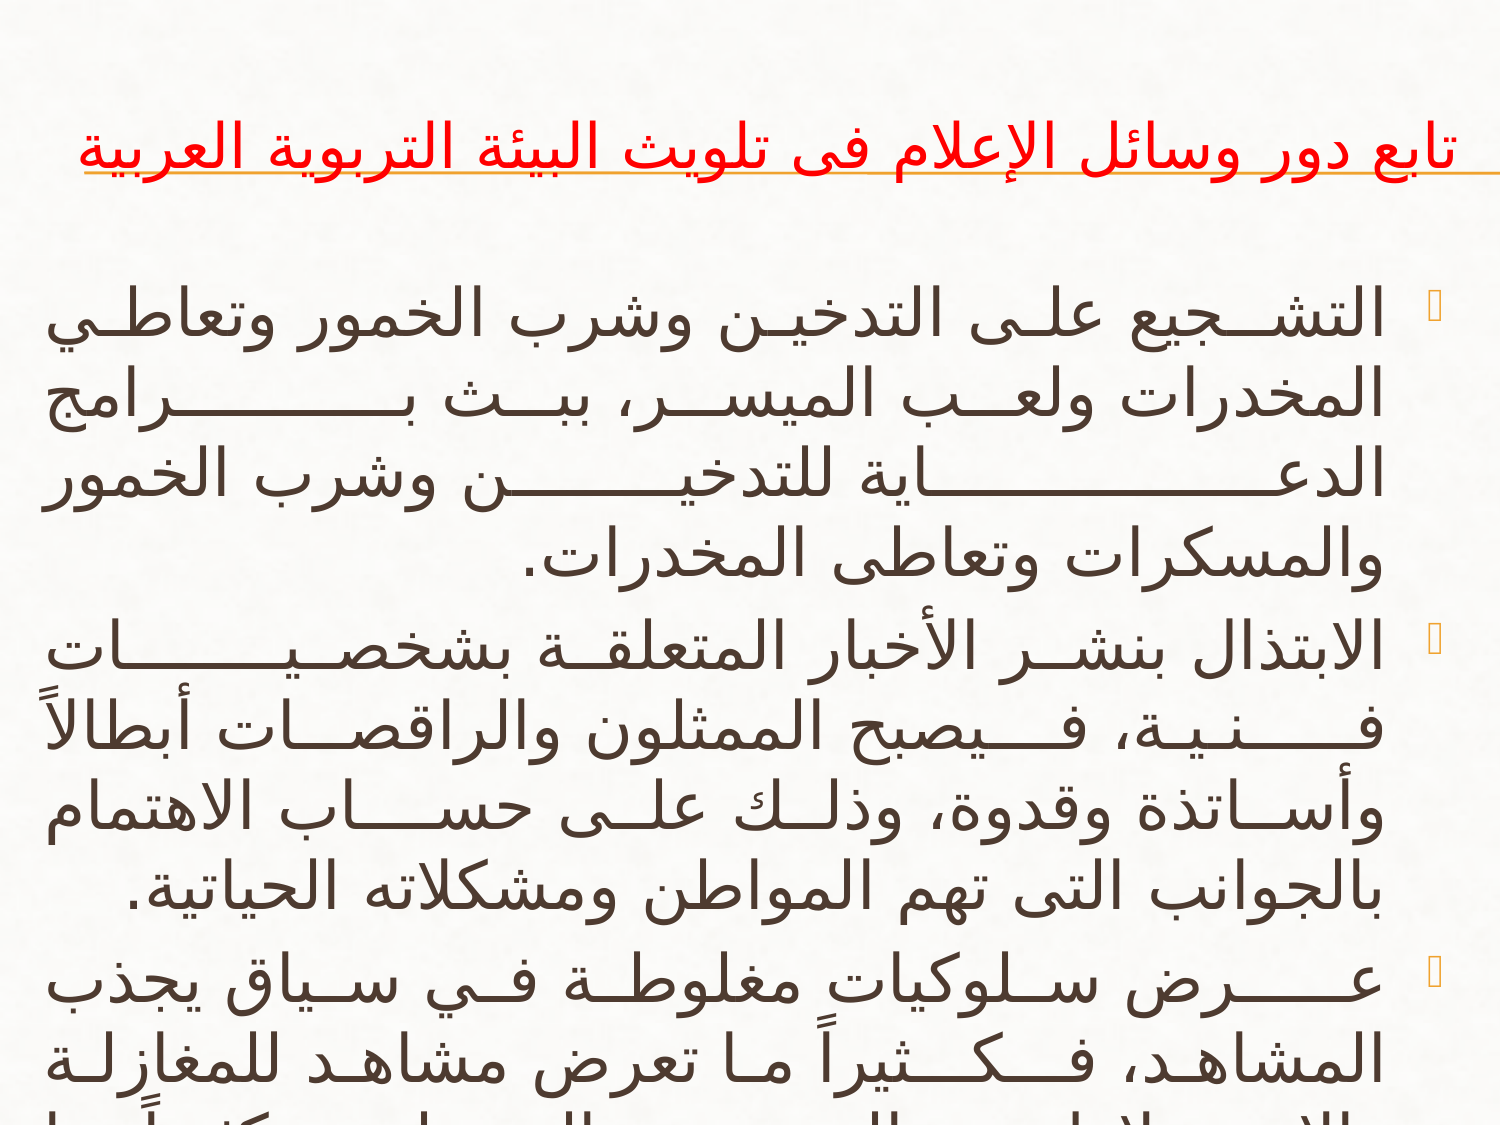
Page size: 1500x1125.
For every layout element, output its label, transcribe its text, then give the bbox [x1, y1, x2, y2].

title تابع دور وسائل الإعلام فى تلويث البيئة التربوية العربية [50, 75, 1475, 213]
list التشـجيع على التدخين وشرب الخمور وتعاطي المخدرات ولعب الميسر، ببث بـــــــــرامج الدعـــــــــاية للتدخين وشرب الخمور والمسكرات وتعاطى المخدرات. الابتذال بنشر الأخبار المتعلقة بشخصيــــــــات فـــنـيـة، فـيصبح الممثلون والراقصات أبطالاً وأساتذة وقدوة، وذلك على حســاب الاهتمام بالجوانب التى تهم المواطن ومشكلاته الحياتية. عــــرض سلوكيات مغلوطة في سياق يجذب المشاهد، فــكـــثيراً ما تعرض مشاهد للمغازلة والاختـــلاط بين الجنسين والخـــلوة، وكثيراً ما يتم الاستخفاف بالقيم التي يتمسك بها المجتمع. [29, 262, 1459, 1094]
